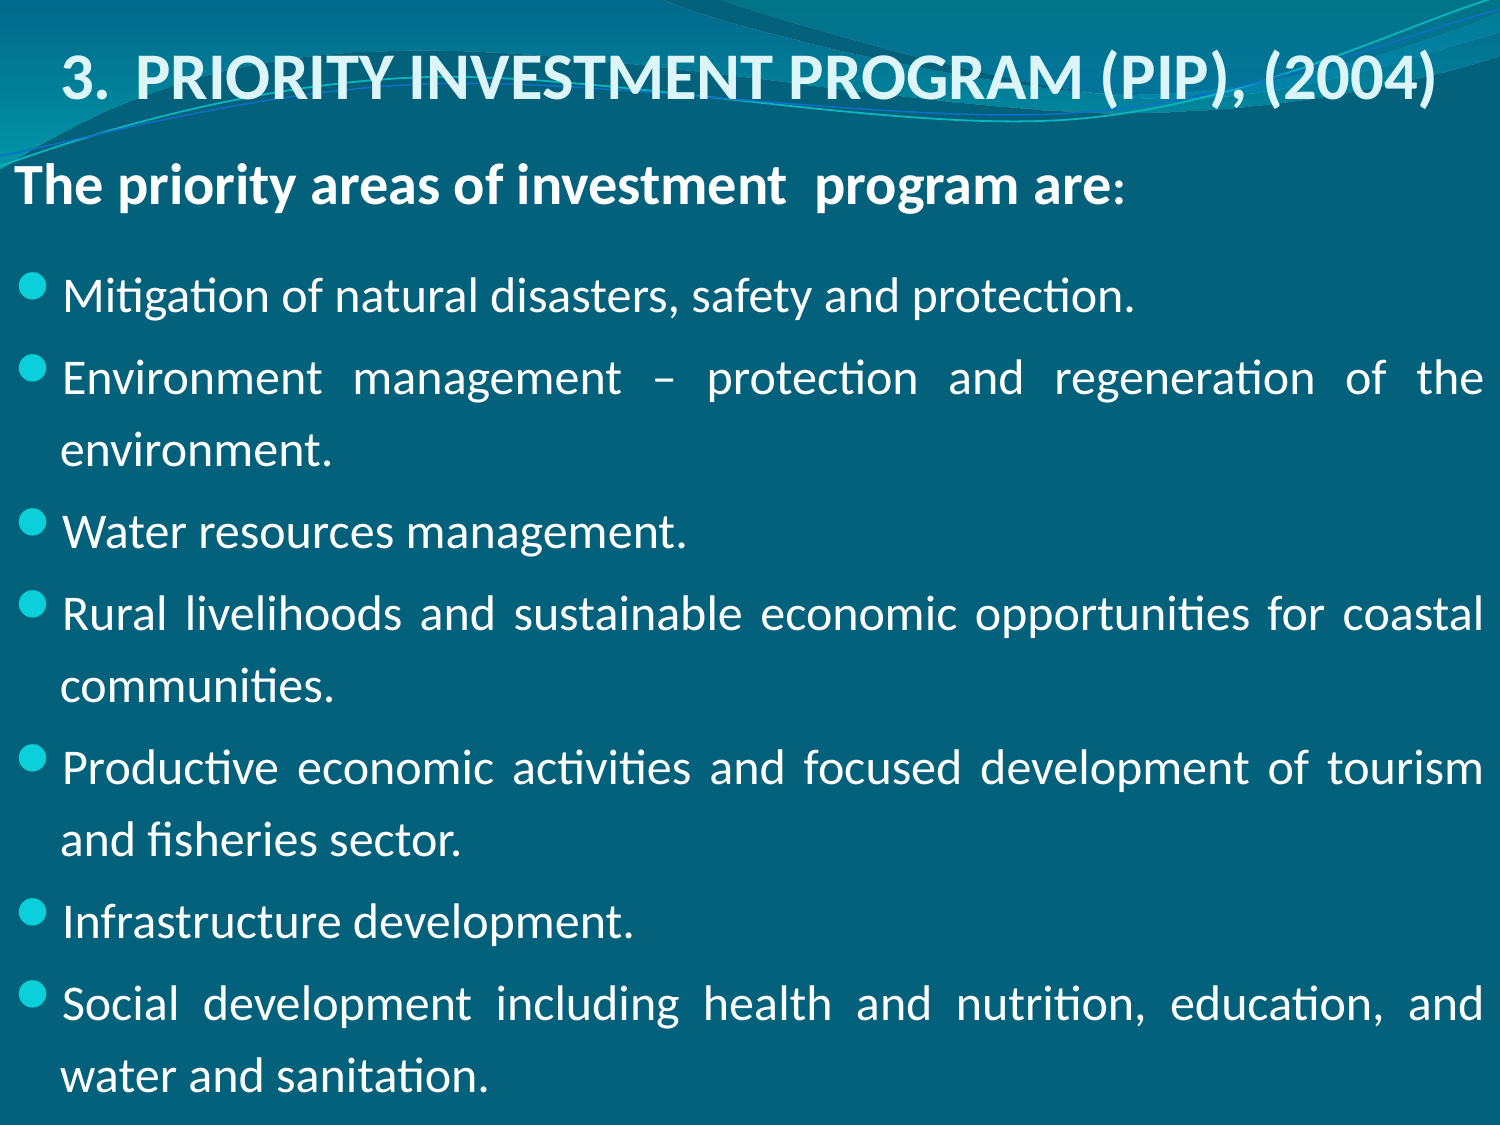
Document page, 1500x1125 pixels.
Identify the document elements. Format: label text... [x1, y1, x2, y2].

title PRIORITY INVESTMENT PROGRAM (PIP), (2004) [0, 24, 1500, 113]
list The priority areas of investment program are: Mitigation of natural disasters, safety and protection. Environment management – protection and regeneration of the environment. Water resources management. Rural livelihoods and sustainable economic opportunities for coastal communities. Productive economic activities and focused development of tourism and fisheries sector. Infrastructure development. Social development including health and nutrition, education, and water and sanitation. [0, 125, 1500, 1125]
